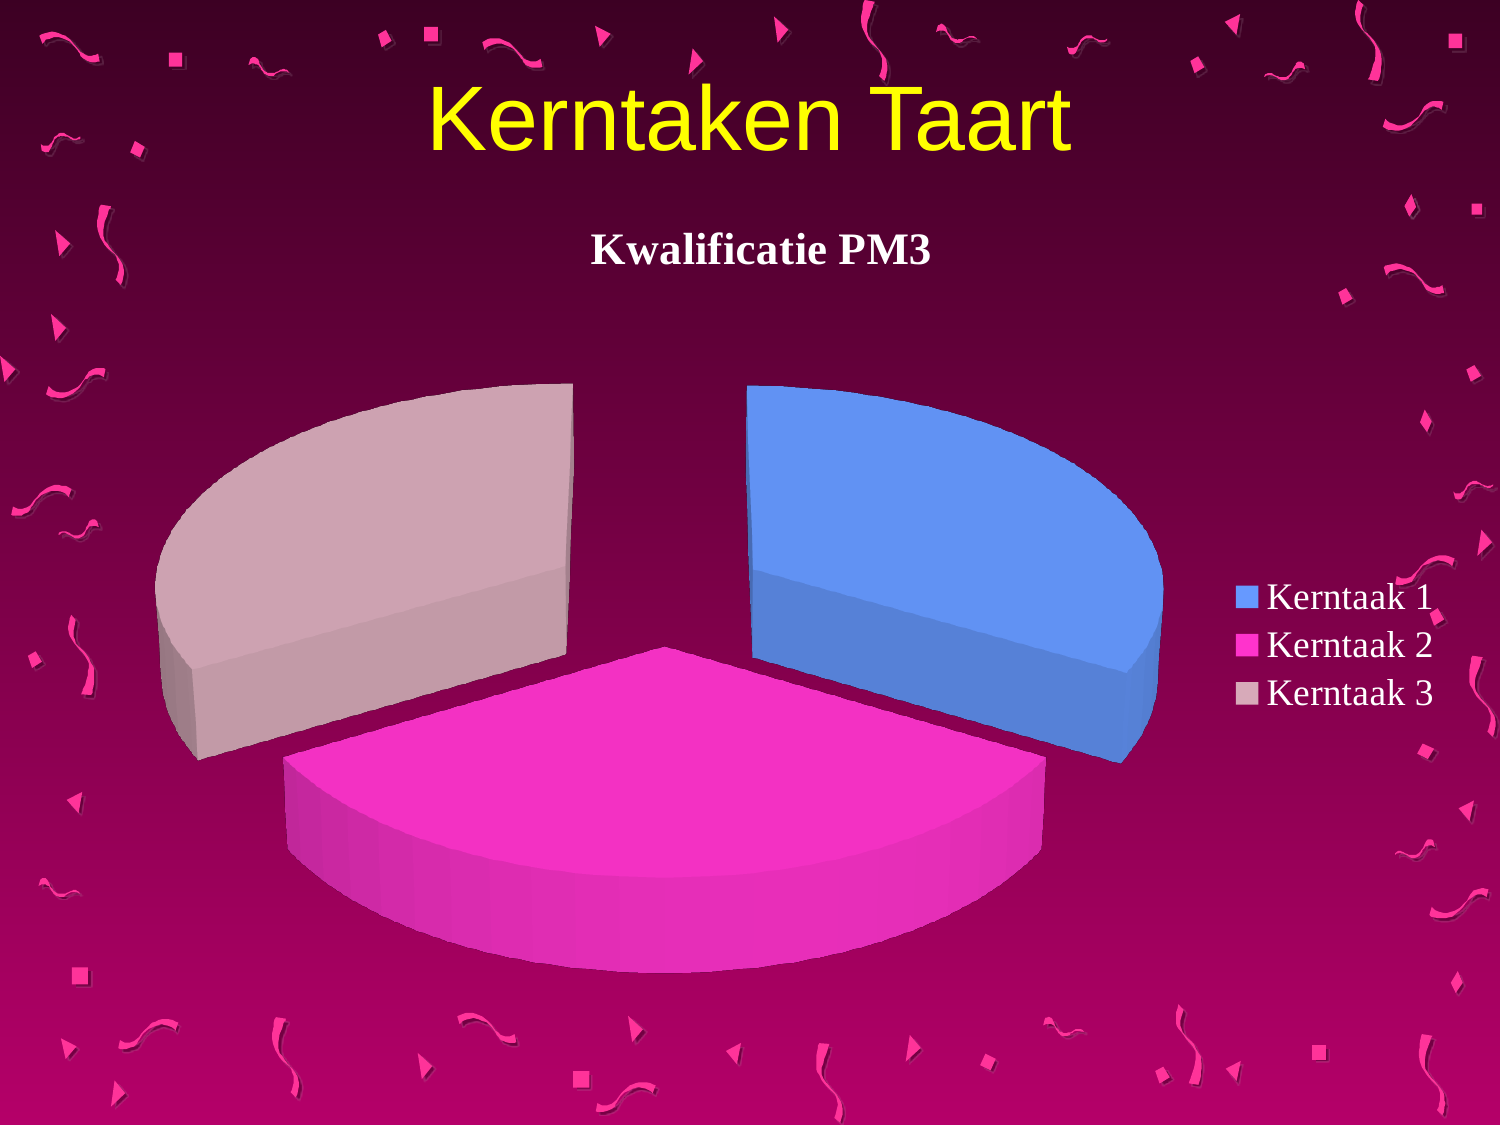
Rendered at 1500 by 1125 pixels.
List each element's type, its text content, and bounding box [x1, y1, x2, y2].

title Kerntaken Taart [112, 54, 1388, 173]
chart [64, 184, 1459, 1107]
